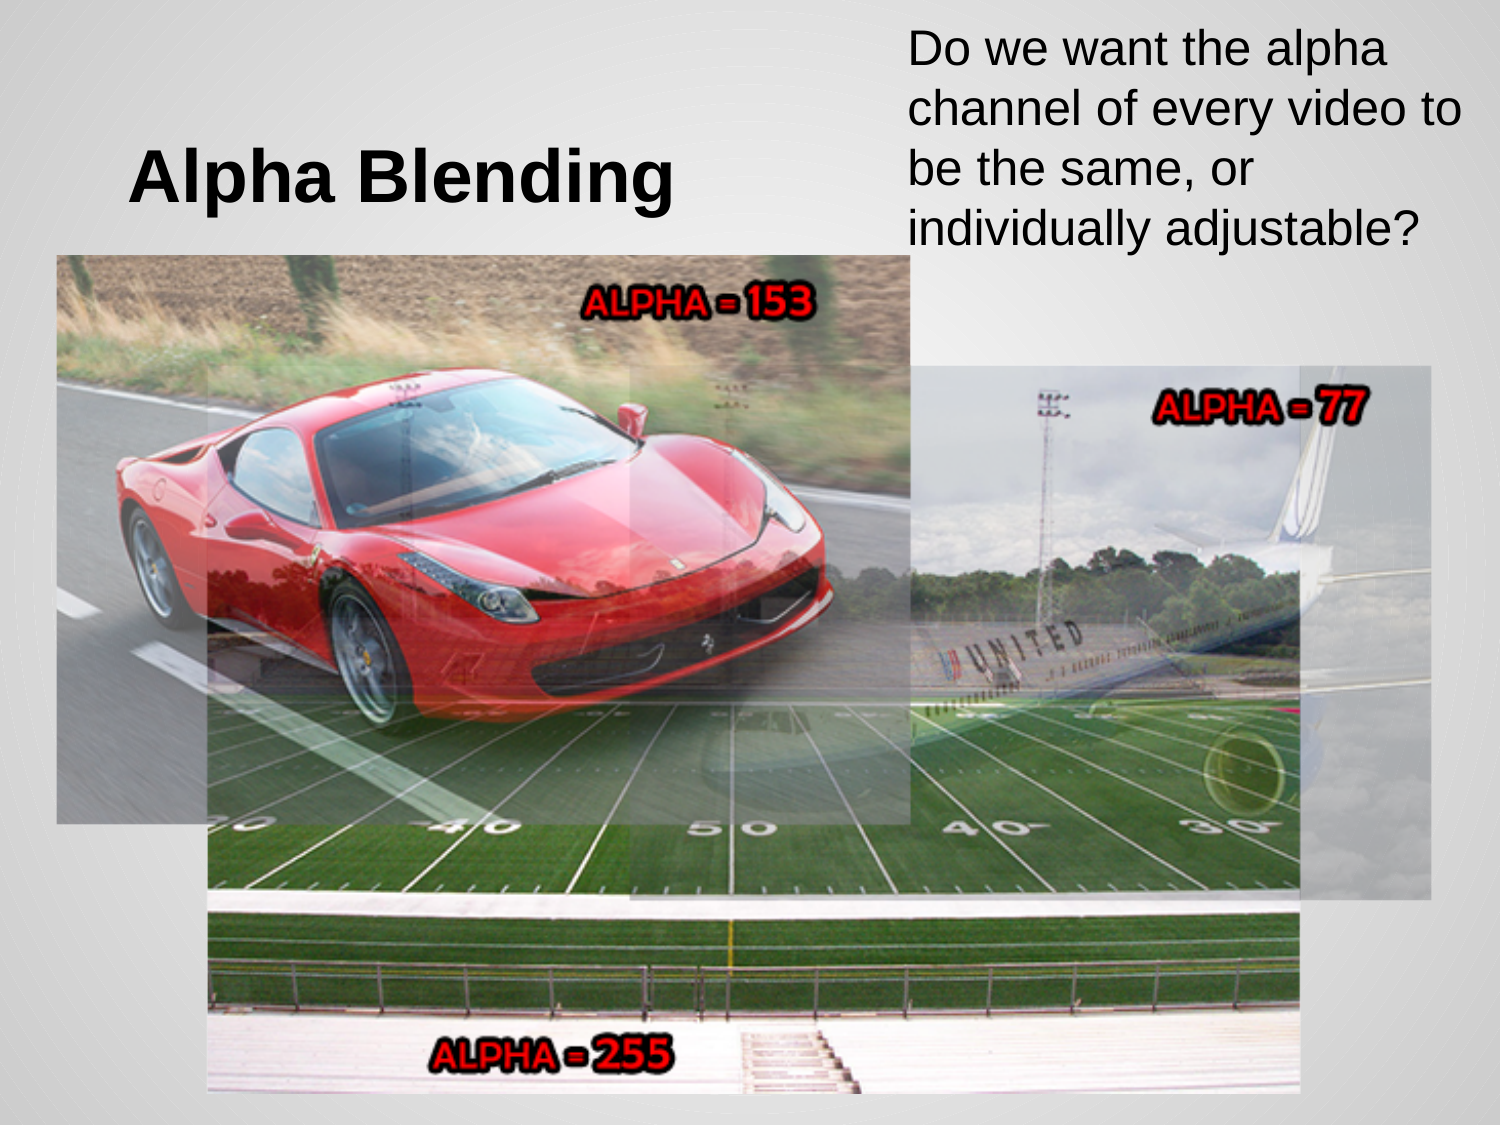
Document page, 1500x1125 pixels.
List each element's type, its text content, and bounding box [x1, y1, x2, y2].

title Alpha Blending [75, 14, 892, 233]
text_box [56, 255, 1432, 1094]
text_box Do we want the alpha channel of every video to be the same, or individually adjustable? [892, 0, 1500, 270]
